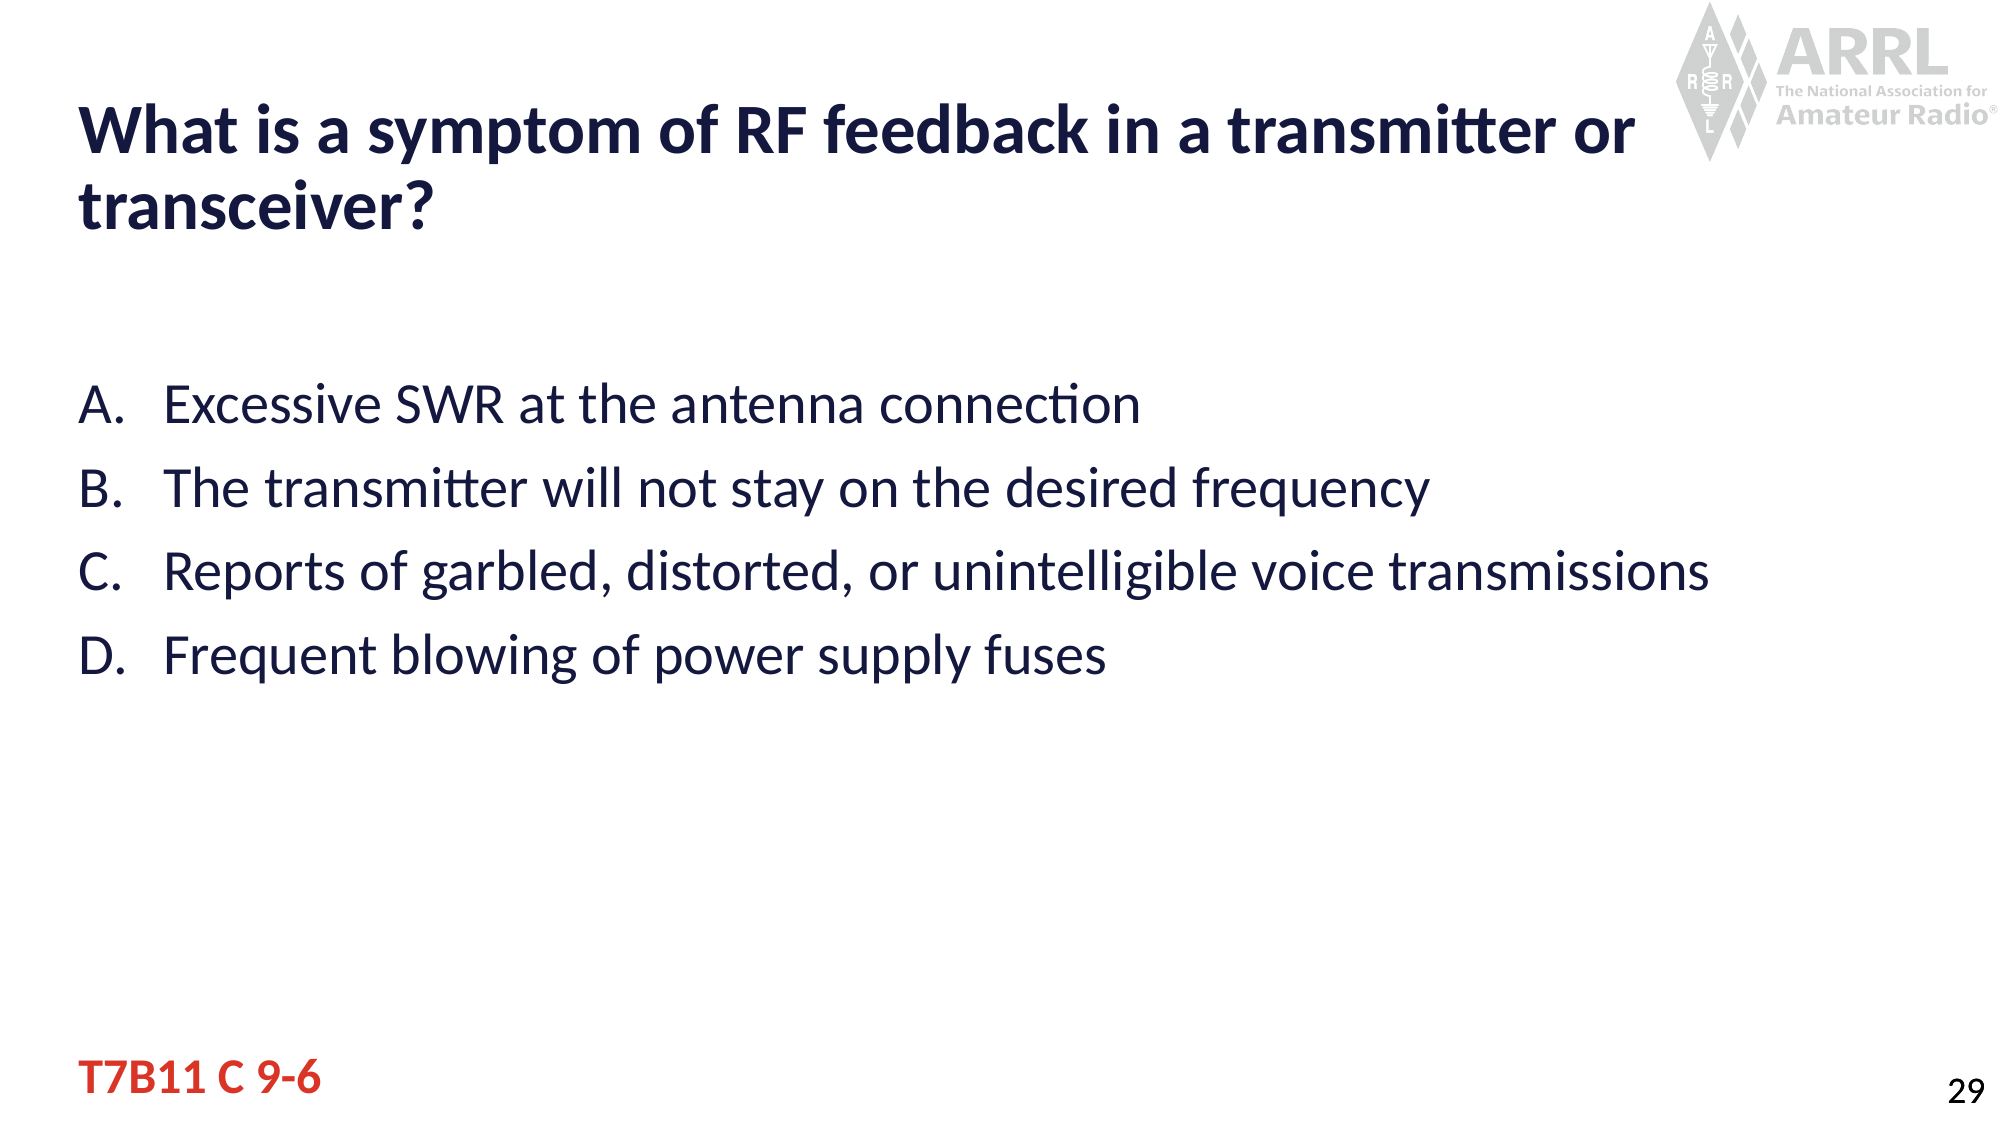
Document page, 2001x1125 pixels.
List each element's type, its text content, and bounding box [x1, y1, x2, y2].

picture [1674, 0, 2000, 164]
title What is a symptom of RF feedback in a transmitter or transceiver? [63, 59, 1863, 278]
list Excessive SWR at the antenna connection The transmitter will not stay on the desired frequency Reports of garbled, distorted, or unintelligible voice transmissions Frequent blowing of power supply fuses [63, 365, 1863, 989]
text_box T7B11 C 9-6 [63, 1036, 921, 1112]
